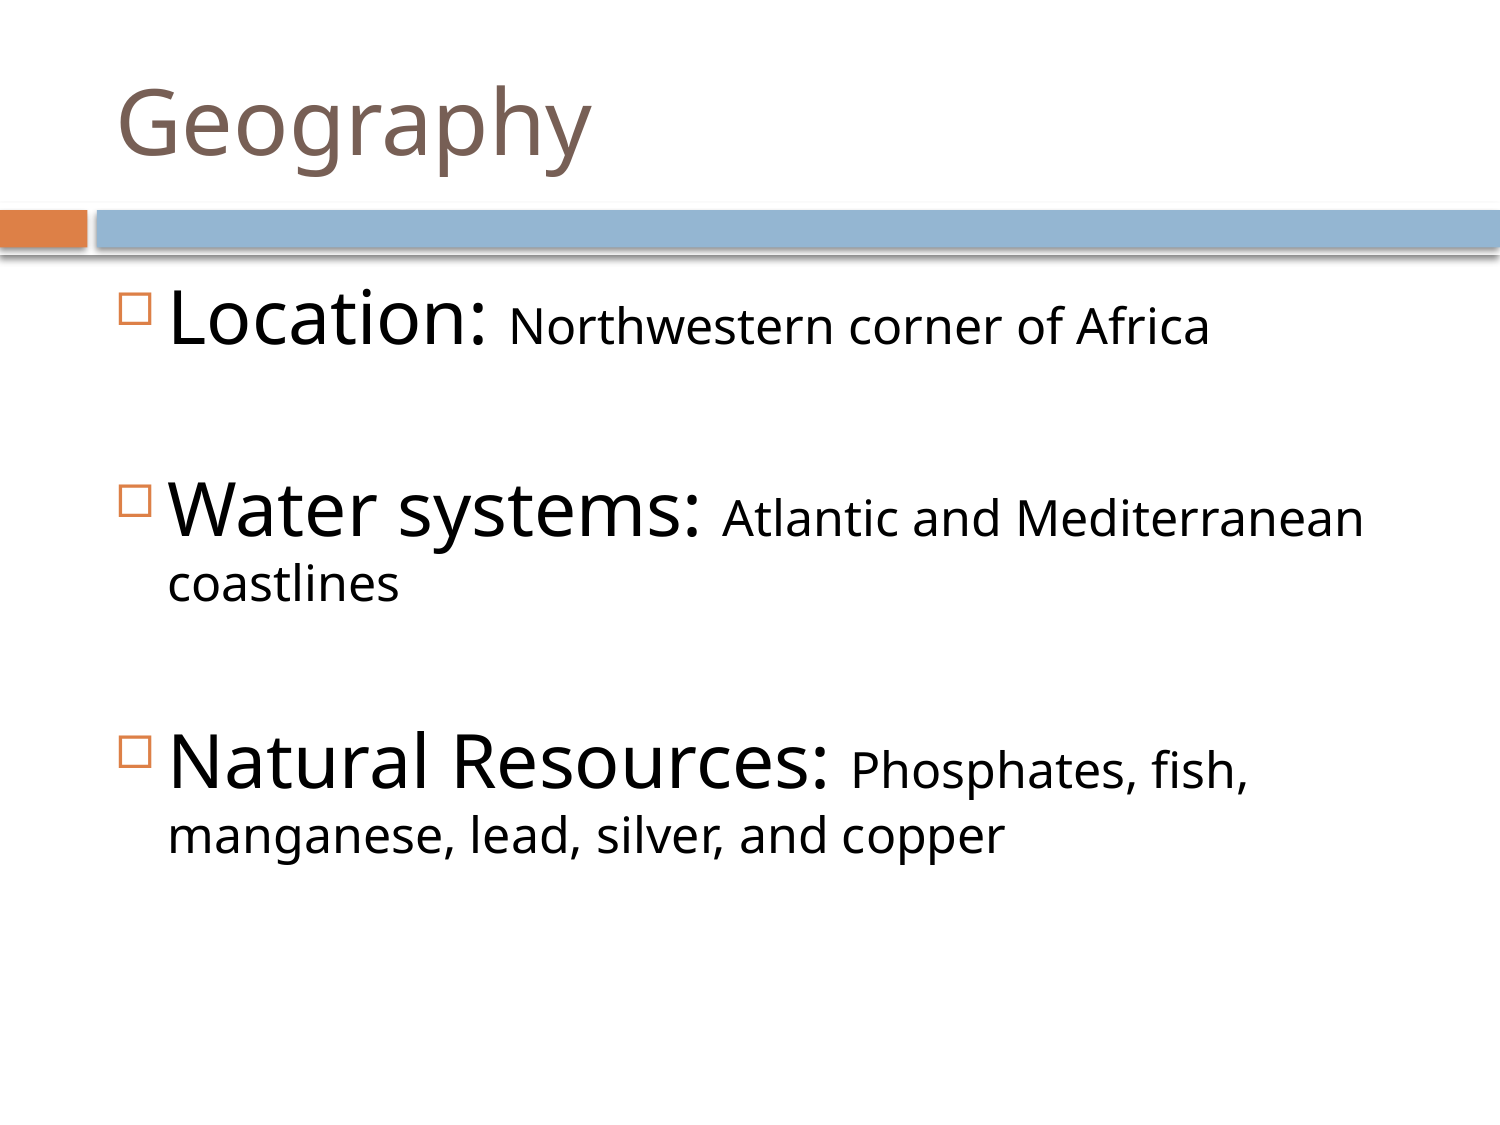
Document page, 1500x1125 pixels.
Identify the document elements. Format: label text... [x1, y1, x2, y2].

title Geography [100, 37, 1438, 200]
list Location: Northwestern corner of Africa Water systems: Atlantic and Mediterranean coastlines Natural Resources: Phosphates, fish, manganese, lead, silver, and copper [100, 262, 1438, 1000]
